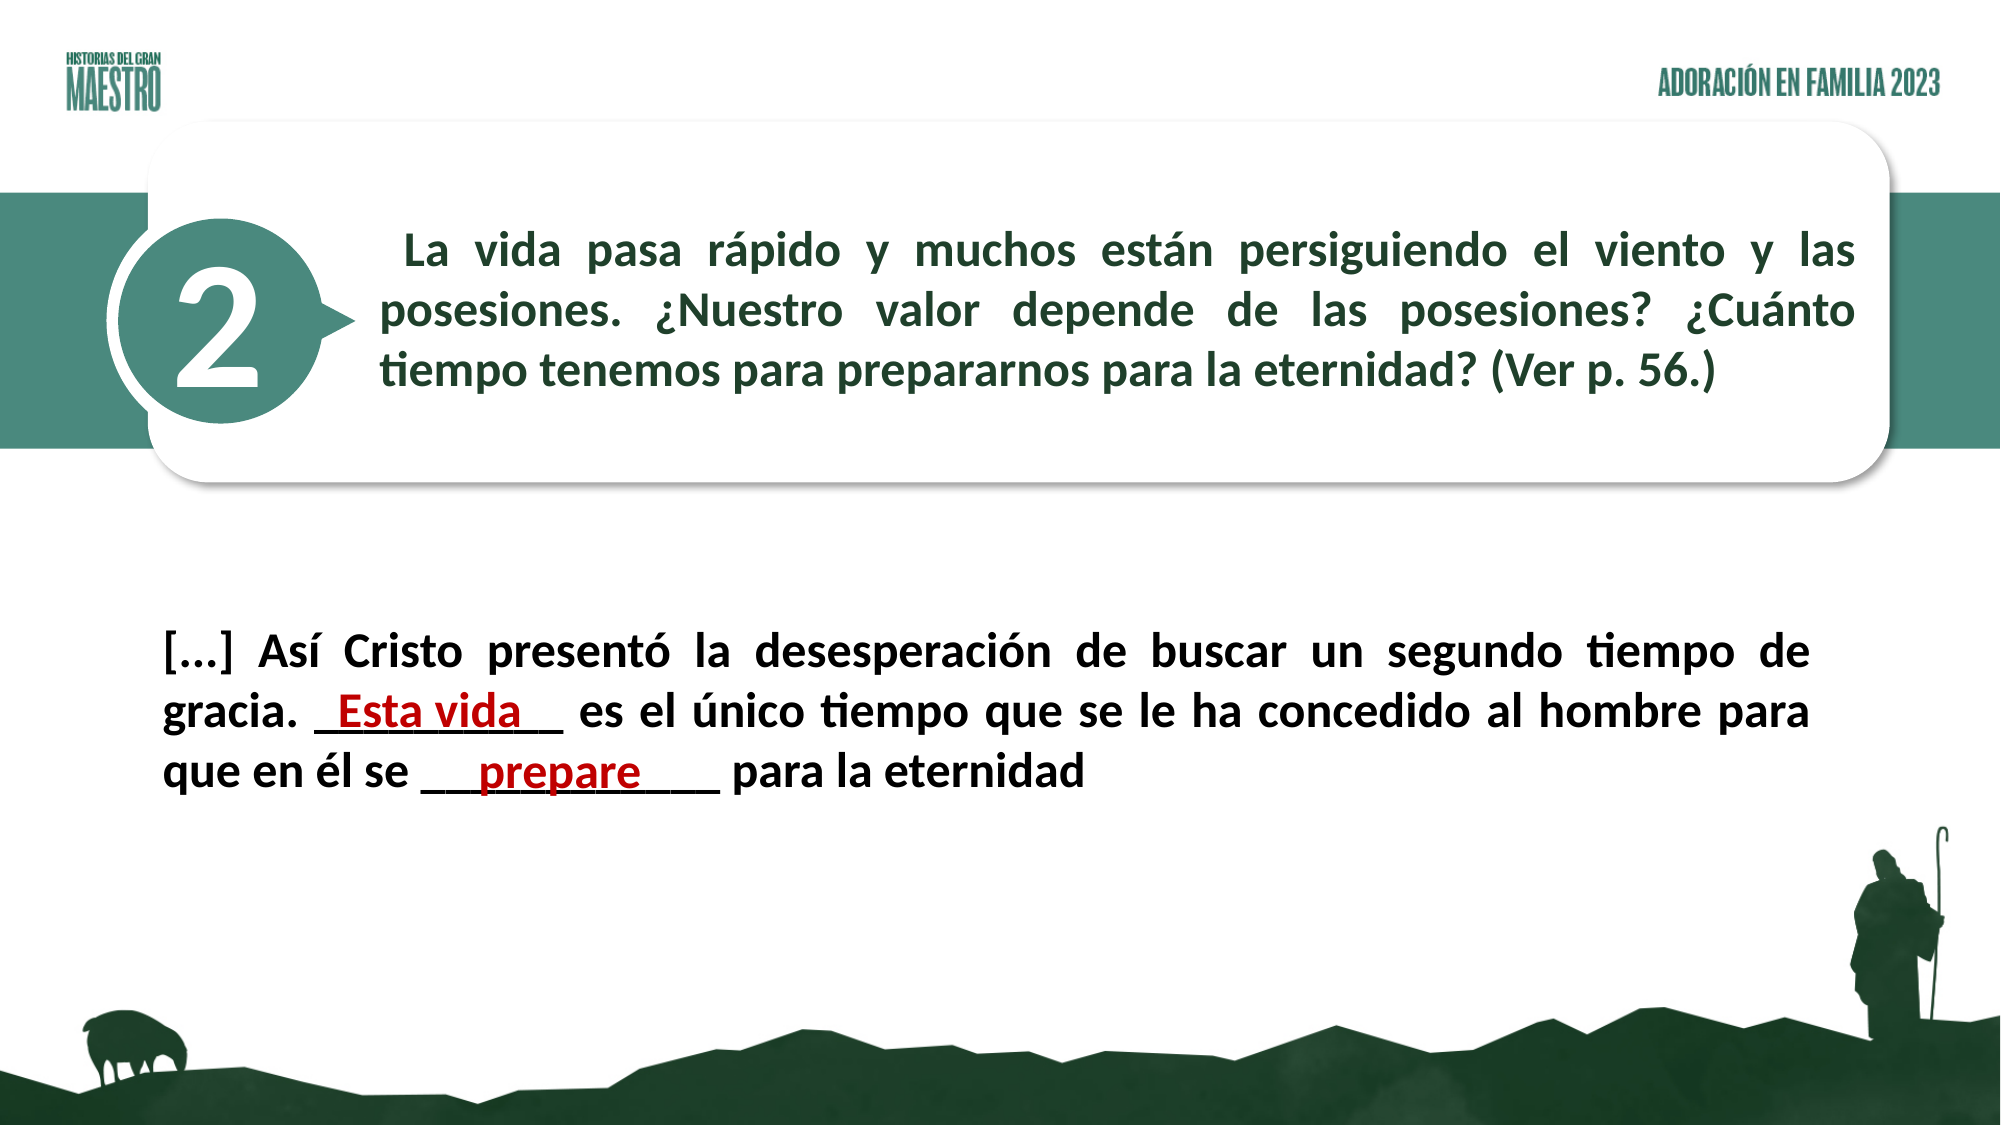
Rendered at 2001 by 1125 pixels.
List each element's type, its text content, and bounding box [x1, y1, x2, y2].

picture [0, 0, 2001, 1125]
text_box prepare [463, 730, 740, 806]
text_box Esta vida [323, 670, 660, 746]
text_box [0, 121, 2000, 483]
text_box [...] Así Cristo presentó la desesperación de buscar un segundo tiempo de gracia. __________ es el único tiempo que se le ha concedido al hombre para que en él se ____________ para la eternidad [147, 609, 1828, 805]
